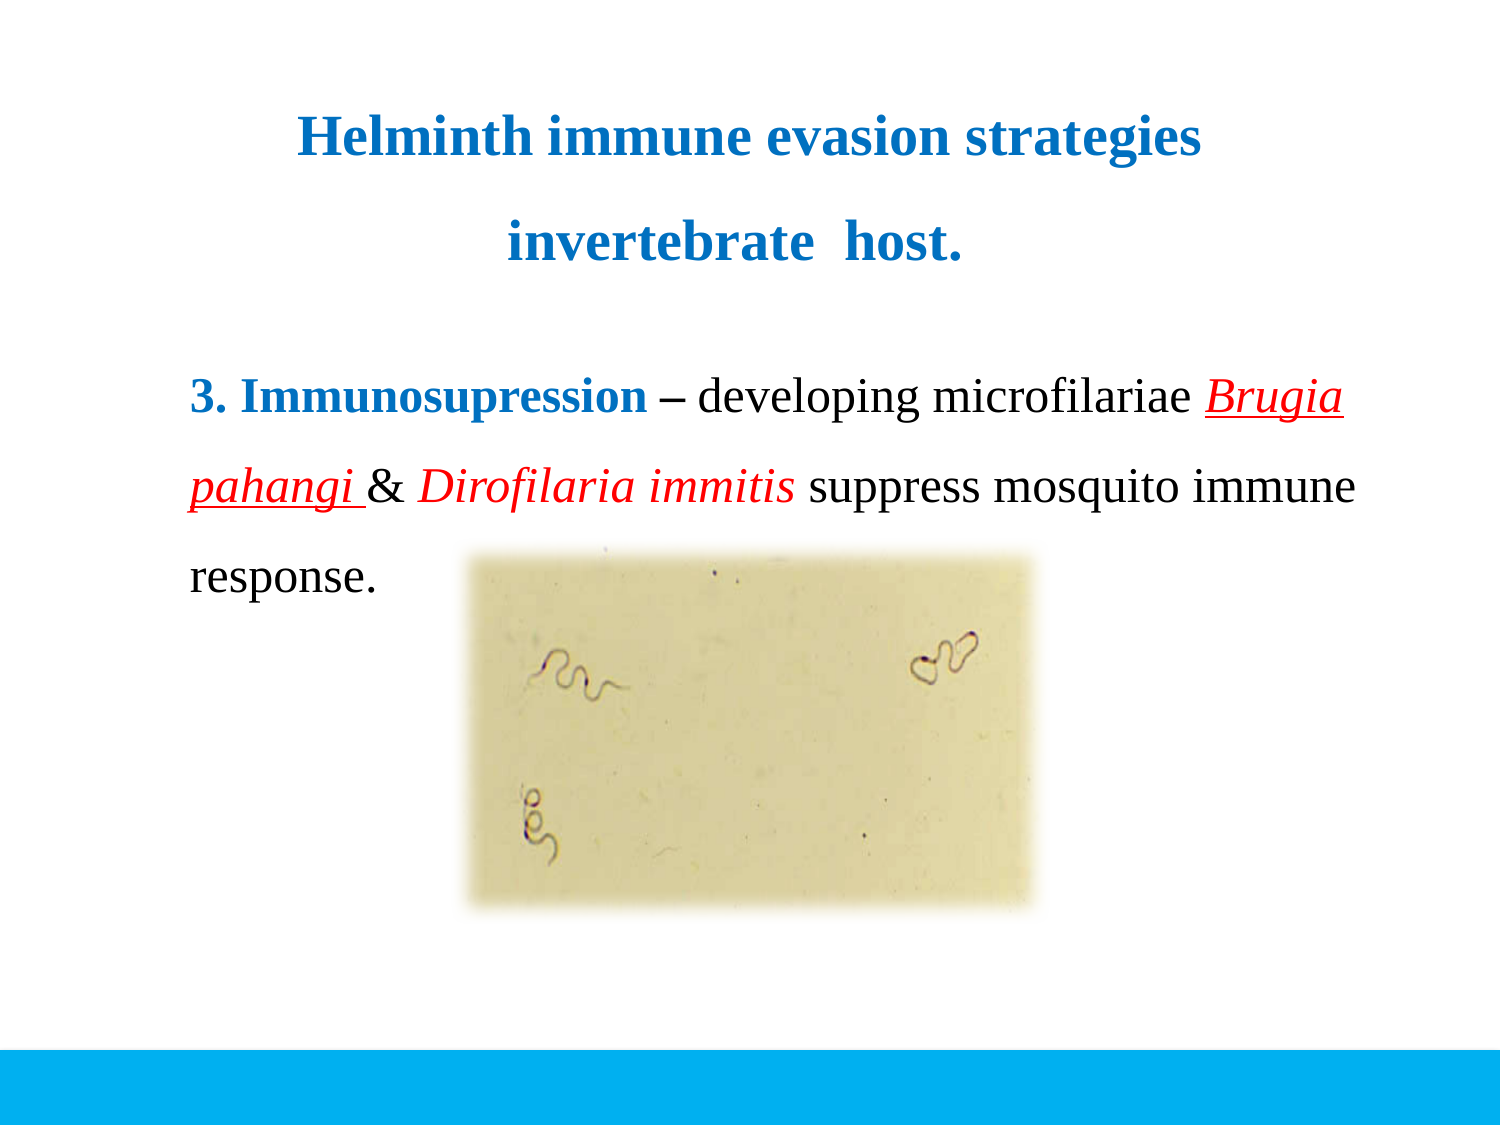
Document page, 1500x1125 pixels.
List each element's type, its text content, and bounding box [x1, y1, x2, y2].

title Helminth immune evasion strategies invertebrate host. [131, 50, 1369, 285]
list 3. Immunosupression – developing microfilariae Brugia pahangi & Dirofilaria immitis suppress mosquito immune response. [174, 324, 1414, 1000]
text_box [0, 1049, 1500, 1125]
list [449, 537, 1051, 926]
